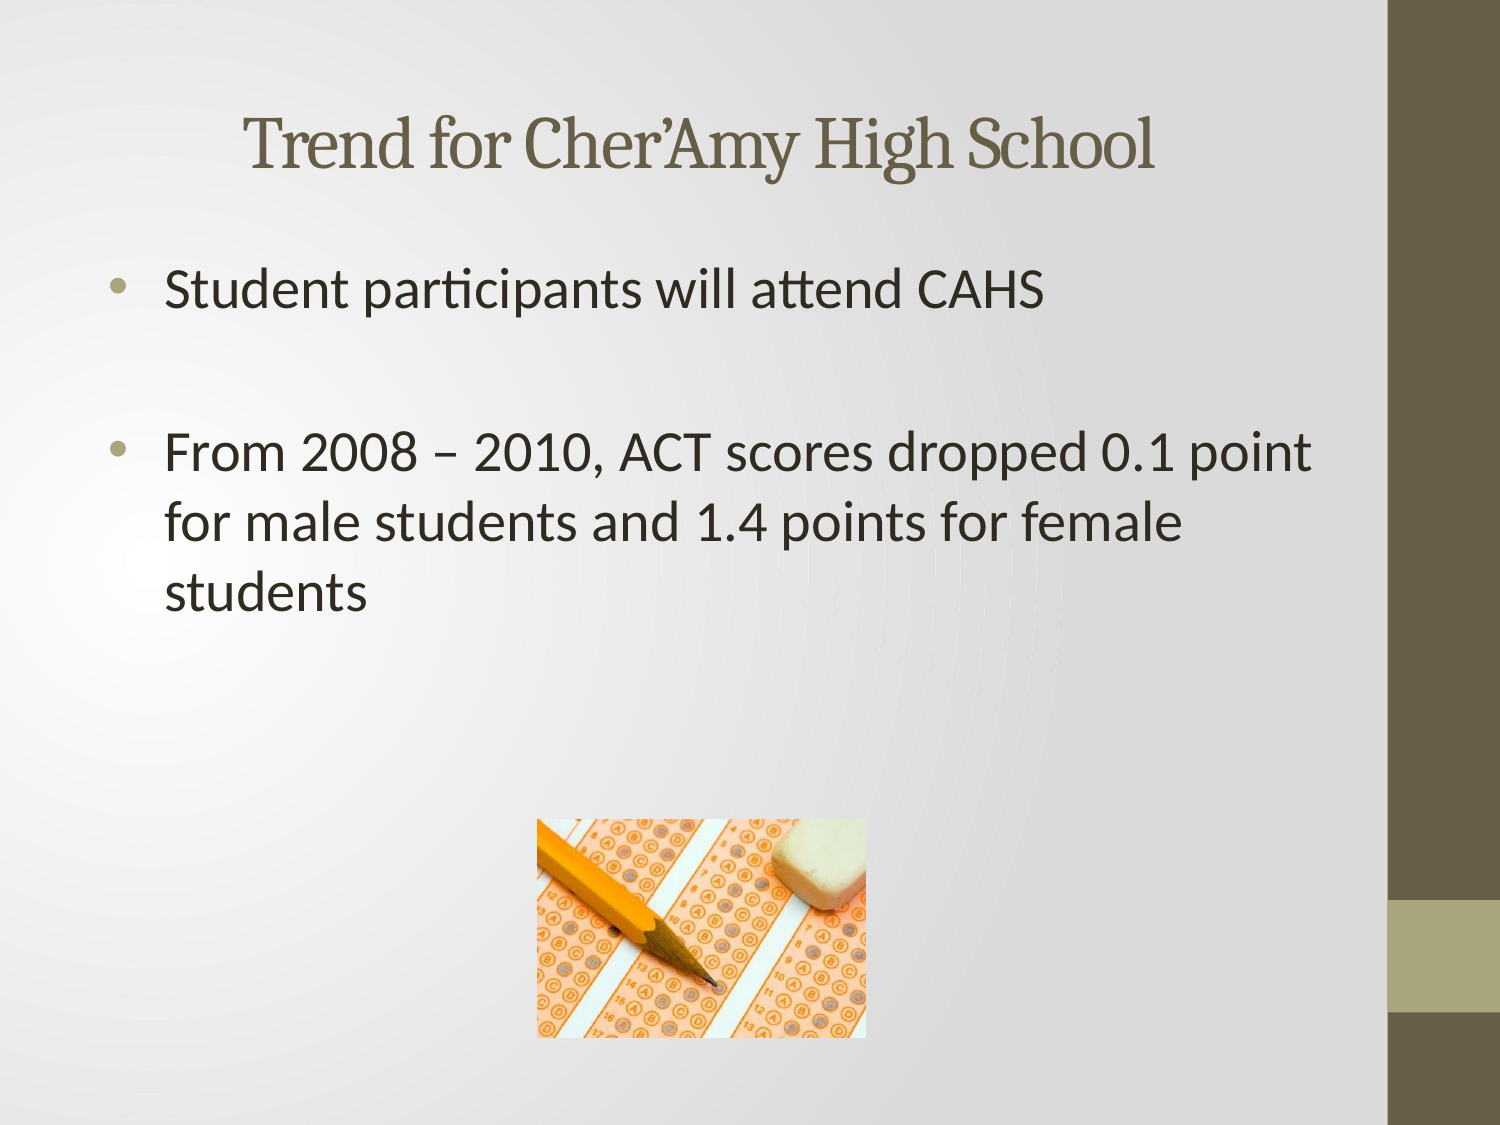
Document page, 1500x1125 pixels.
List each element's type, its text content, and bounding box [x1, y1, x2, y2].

picture [536, 818, 866, 1038]
list Student participants will attend CAHS From 2008 – 2010, ACT scores dropped 0.1 point for male students and 1.4 points for female students [75, 243, 1363, 763]
title Trend for Cher’Amy High School [75, 45, 1325, 233]
